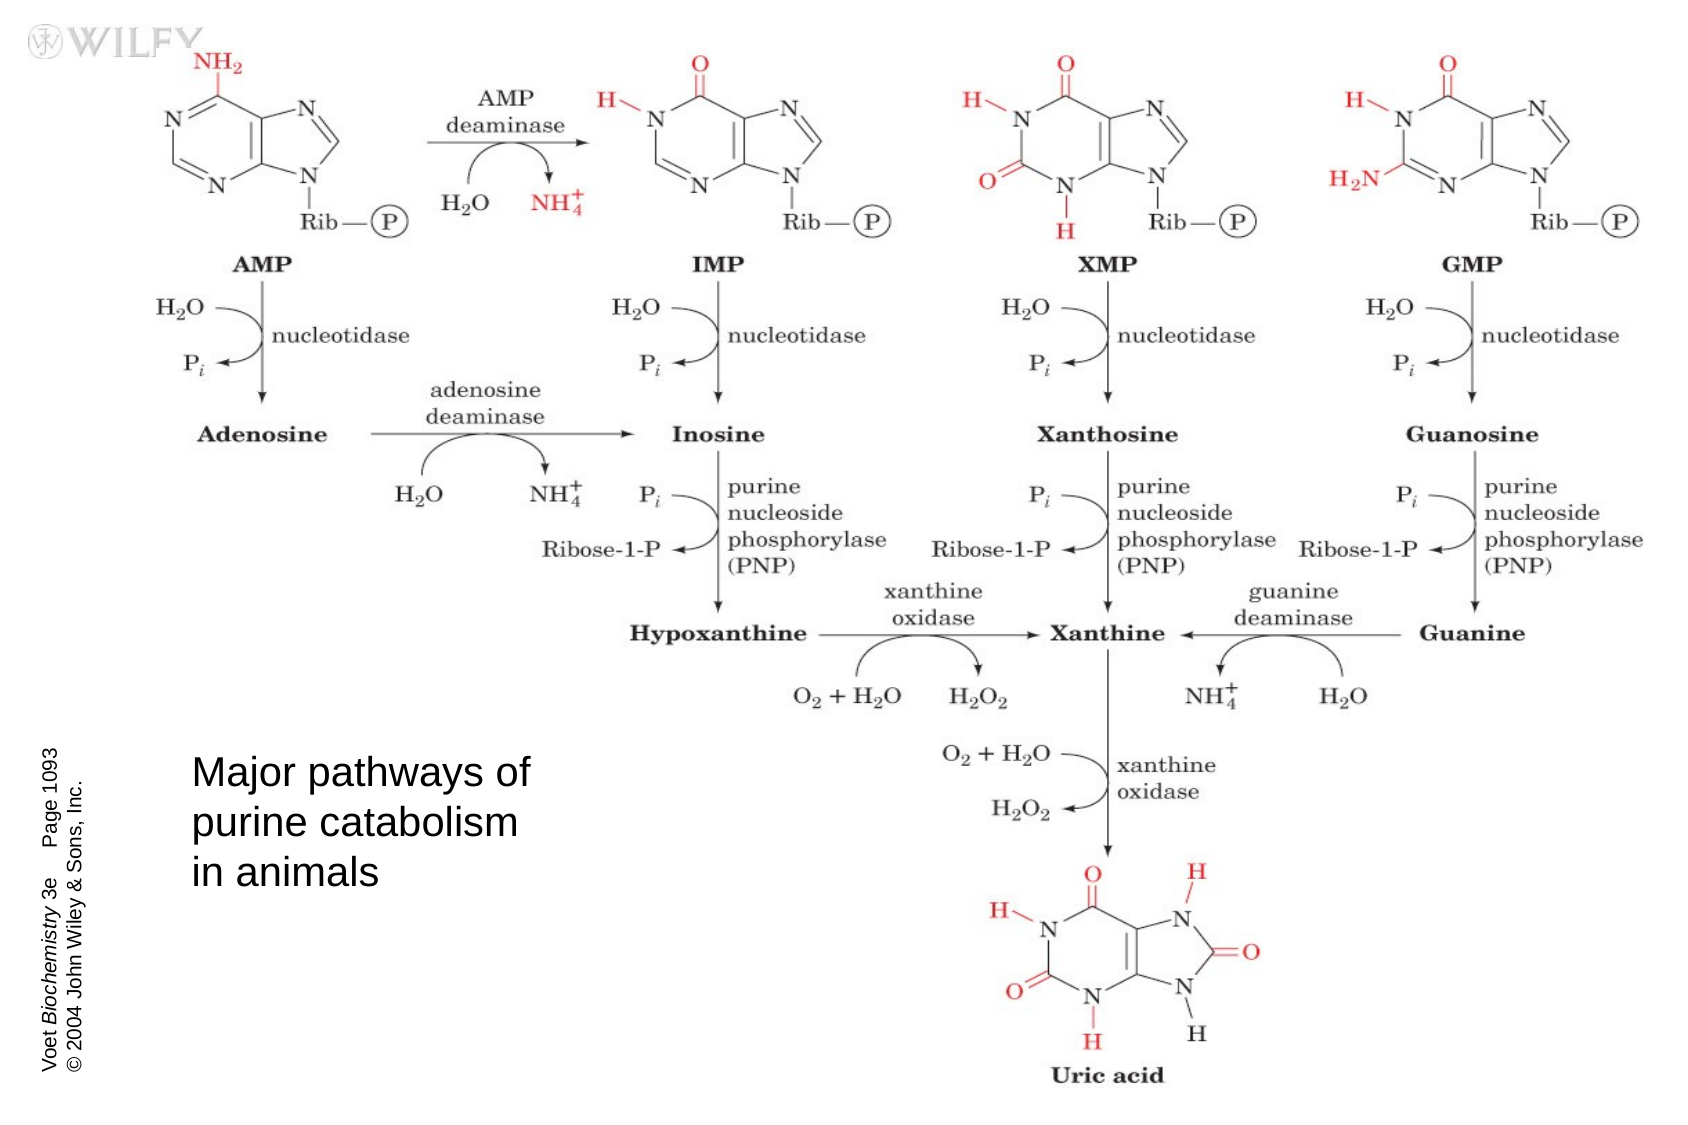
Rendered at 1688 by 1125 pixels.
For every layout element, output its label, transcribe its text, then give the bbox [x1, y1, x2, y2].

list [155, 47, 1644, 1088]
text_box Page 1093 [28, 725, 69, 863]
footer Voet Biochemistry 3e © 2004 John Wiley & Sons, Inc. [28, 625, 113, 1088]
picture [28, 24, 205, 61]
